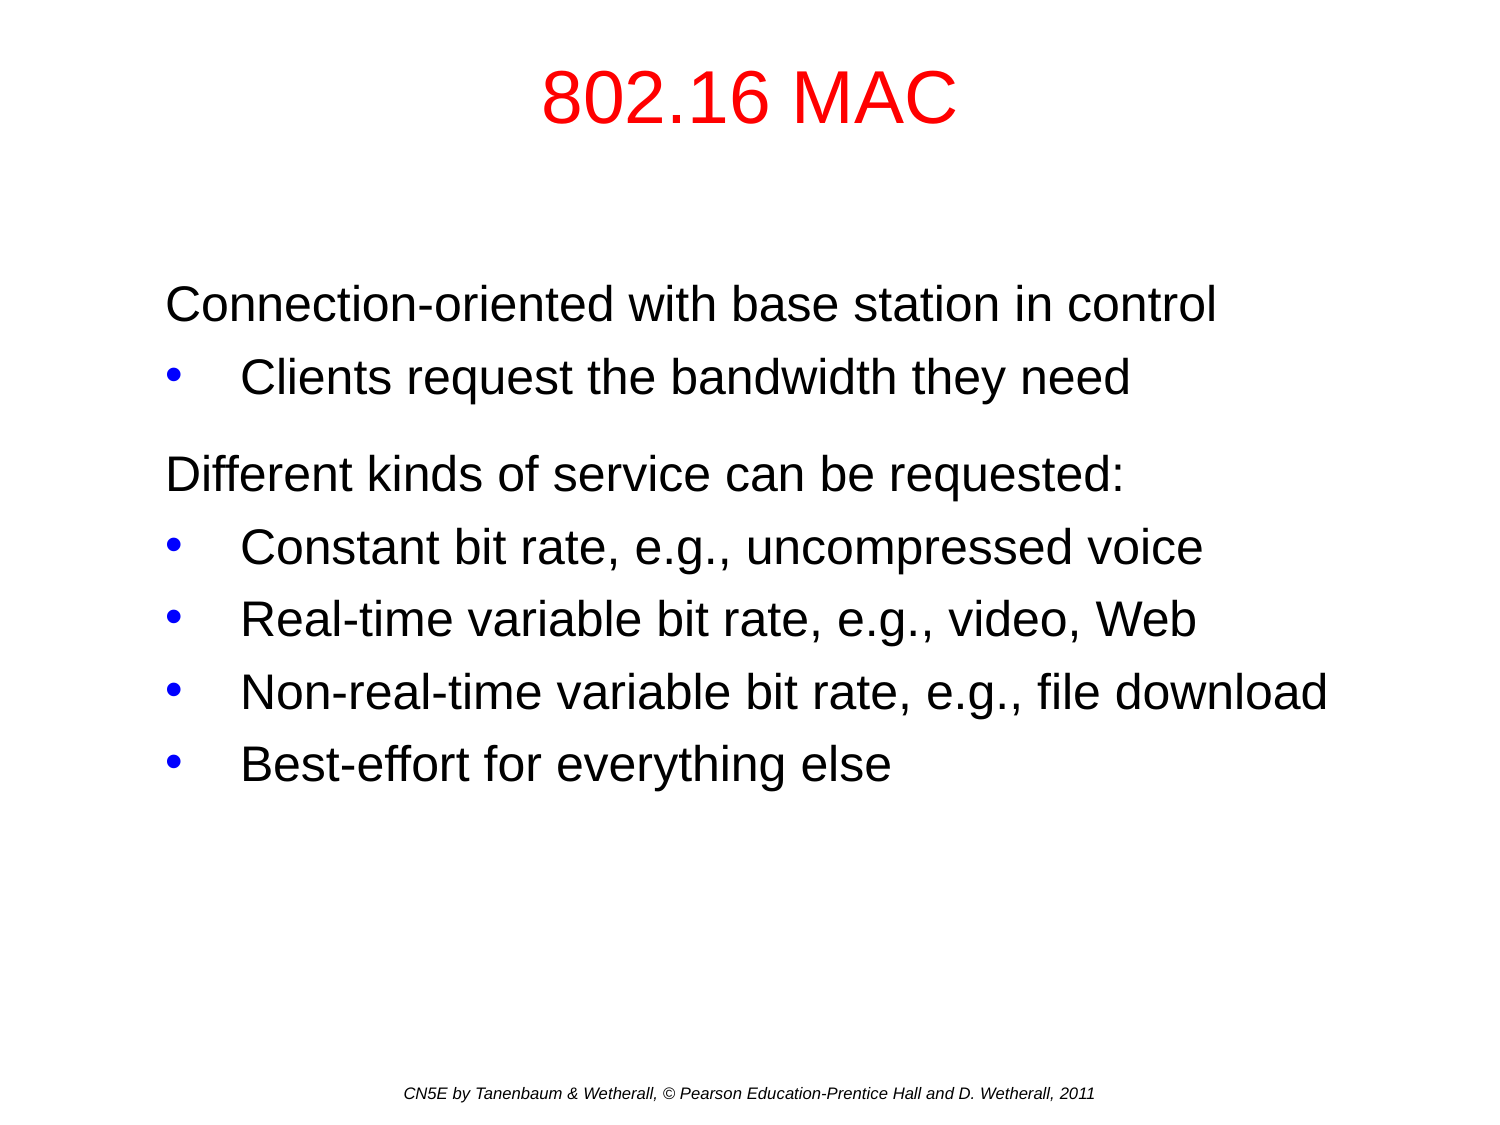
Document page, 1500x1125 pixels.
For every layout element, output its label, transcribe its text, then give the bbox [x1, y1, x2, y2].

title 802.16 MAC [0, 0, 1500, 188]
list Connection-oriented with base station in control Clients request the bandwidth they need Different kinds of service can be requested: Constant bit rate, e.g., uncompressed voice Real-time variable bit rate, e.g., video, Web Non-real-time variable bit rate, e.g., file download Best-effort for everything else [149, 263, 1429, 1020]
footer CN5E by Tanenbaum & Wetherall, © Pearson Education-Prentice Hall and D. Wetherall, 2011 [0, 1074, 1500, 1125]
